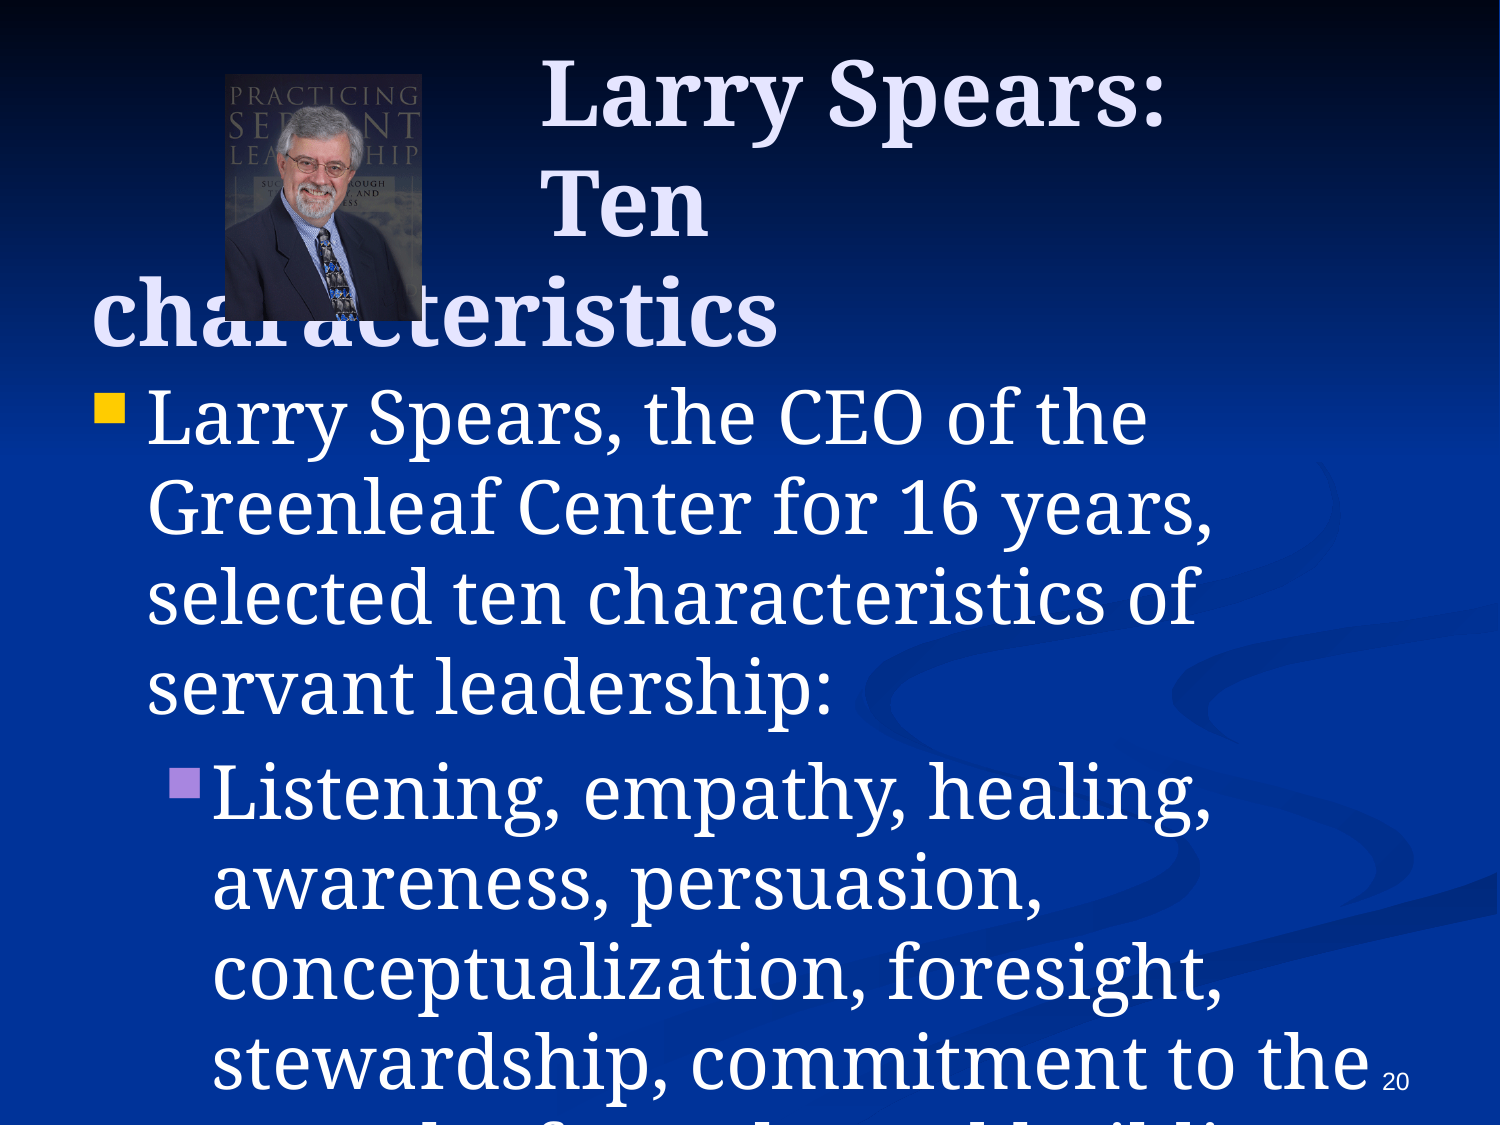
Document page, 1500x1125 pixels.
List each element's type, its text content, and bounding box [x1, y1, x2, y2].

title Larry Spears: Ten characteristics [423, 74, 1426, 326]
slide_number 20 [1074, 1024, 1426, 1104]
title Larry Spears: Ten characteristics [74, 74, 223, 326]
picture [224, 74, 423, 322]
list Larry Spears, the CEO of the Greenleaf Center for 16 years, selected ten characteristics of servant leadership: Listening, empathy, healing, awareness, persuasion, conceptualization, foresight, stewardship, commitment to the growth of people, and building community [74, 362, 1426, 1026]
